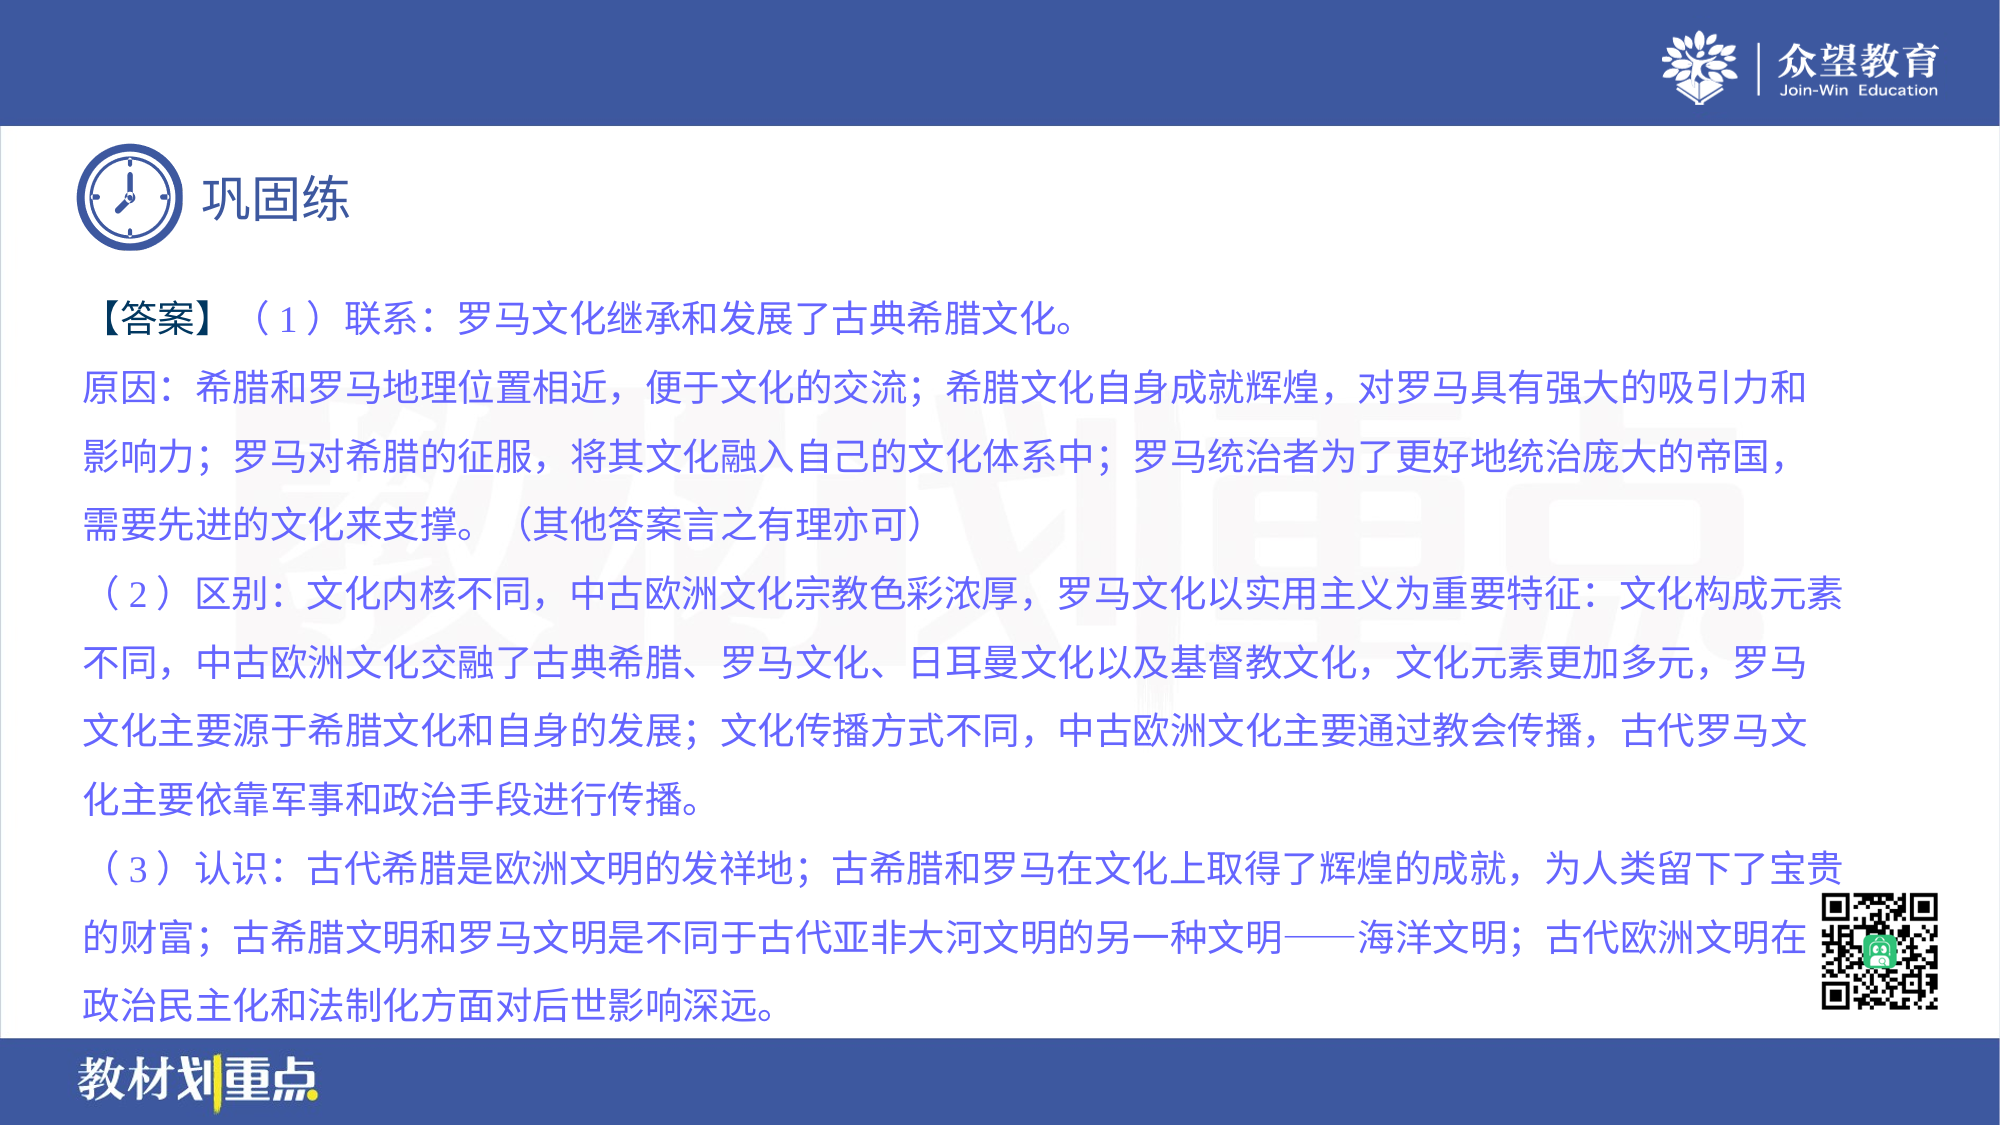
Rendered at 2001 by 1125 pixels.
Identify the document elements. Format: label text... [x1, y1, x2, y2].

text_box 【答案】（1）联系：罗马文化继承和发展了古典希腊文化。 原因：希腊和罗马地理位置相近，便于文化的交流；希腊文化自身成就辉煌，对罗马具有强大的吸引力和 影响力；罗马对希腊的征服，将其文化融入自己的文化体系中；罗马统治者为了更好地统治庞大的帝国， 需要先进的文化来支撑。（其他答案言之有理亦可） （2）区别：文化内核不同，中古欧洲文化宗教色彩浓厚，罗马文化以实用主义为重要特征：文化构成元素 不同，中古欧洲文化交融了古典希腊、罗马文化、日耳曼文化以及基督教文化，文化元素更加多元，罗马 文化主要源于希腊文化和自身的发展；文化传播方式不同，中古欧洲文化主要通过教会传播，古代罗马文 化主要依靠军事和政治手段进行传播。 （3）认识：古代希腊是欧洲文明的发祥地；古希腊和罗马在文化上取得了辉煌的成就，为人类留下了宝贵 的财富；古希腊文明和罗马文明是不同于古代亚非大河文明的另一种文明——海洋文明；古代欧洲文明在 政治民主化和法制化方面对后世影响深远。 [82, 271, 1817, 1017]
picture [0, 0, 2000, 1125]
